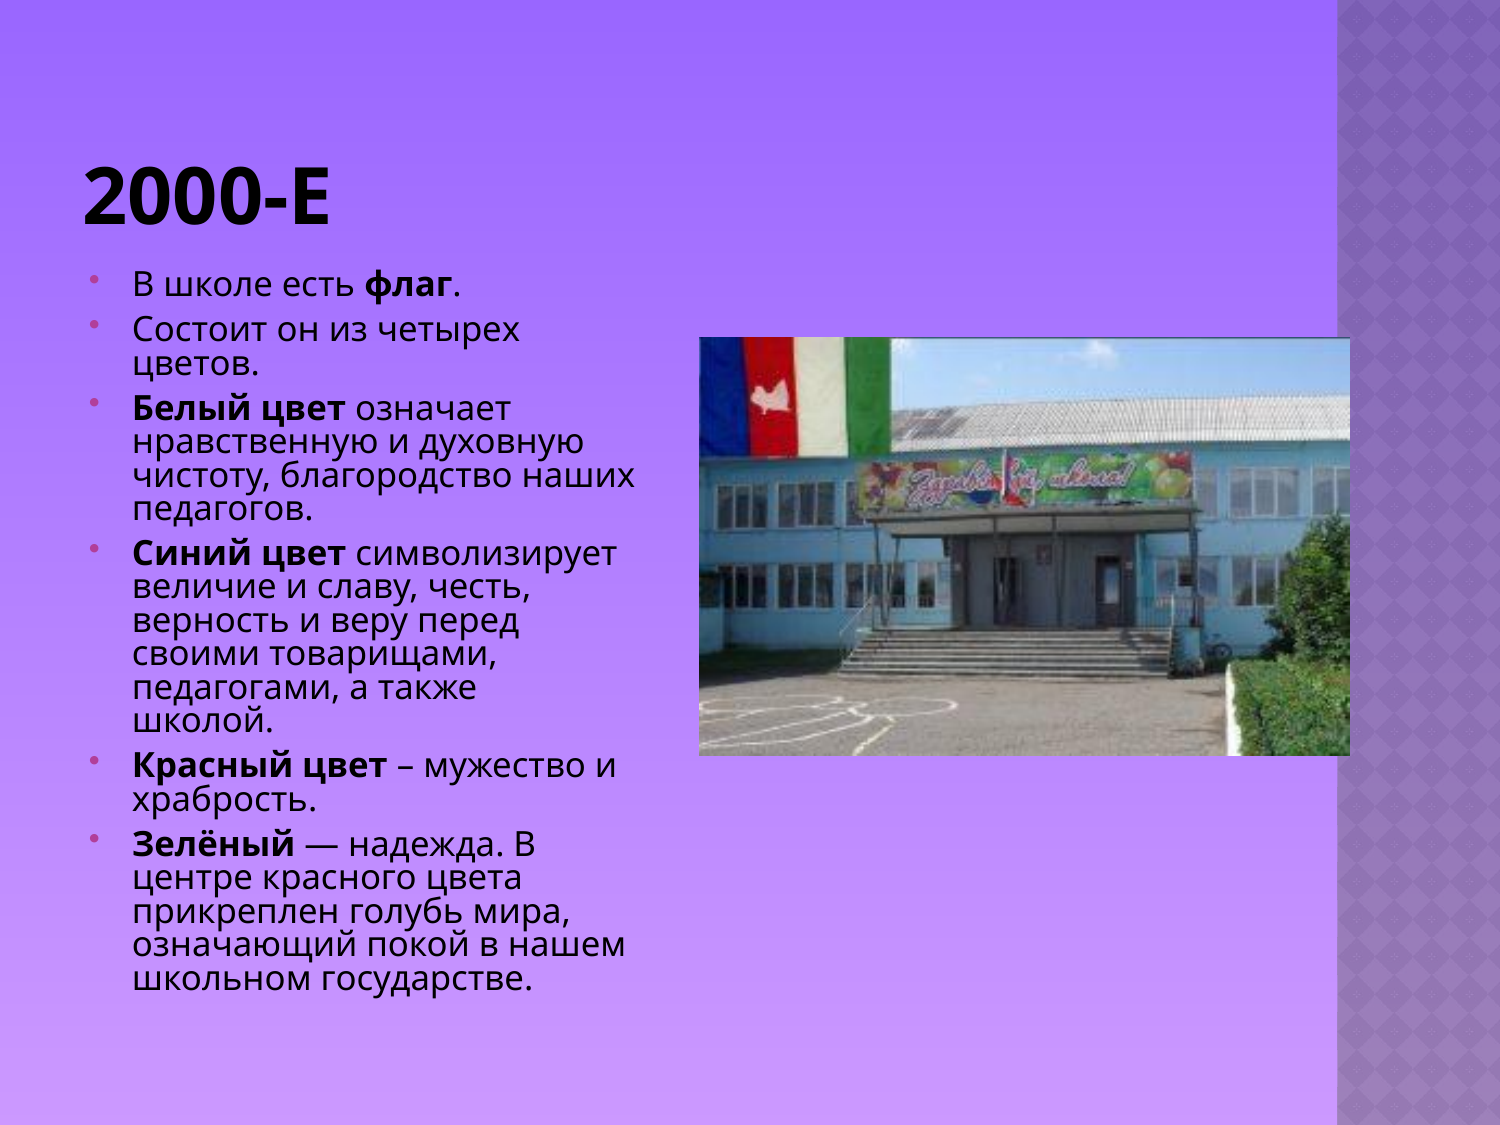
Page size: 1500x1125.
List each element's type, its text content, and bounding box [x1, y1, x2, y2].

picture [699, 336, 1351, 757]
title 2000-Е [75, 52, 1263, 240]
list В школе есть флаг. Состоит он из четырех цветов. Белый цвет означает нравственную и духовную чистоту, благородство наших педагогов. Синий цвет символизирует величие и славу, честь, верность и веру перед своими товарищами, педагогами, а также школой. Красный цвет – мужество и храбрость. Зелёный — надежда. В центре красного цвета прикреплен голубь мира, означающий покой в нашем школьном государстве. [74, 262, 653, 1006]
